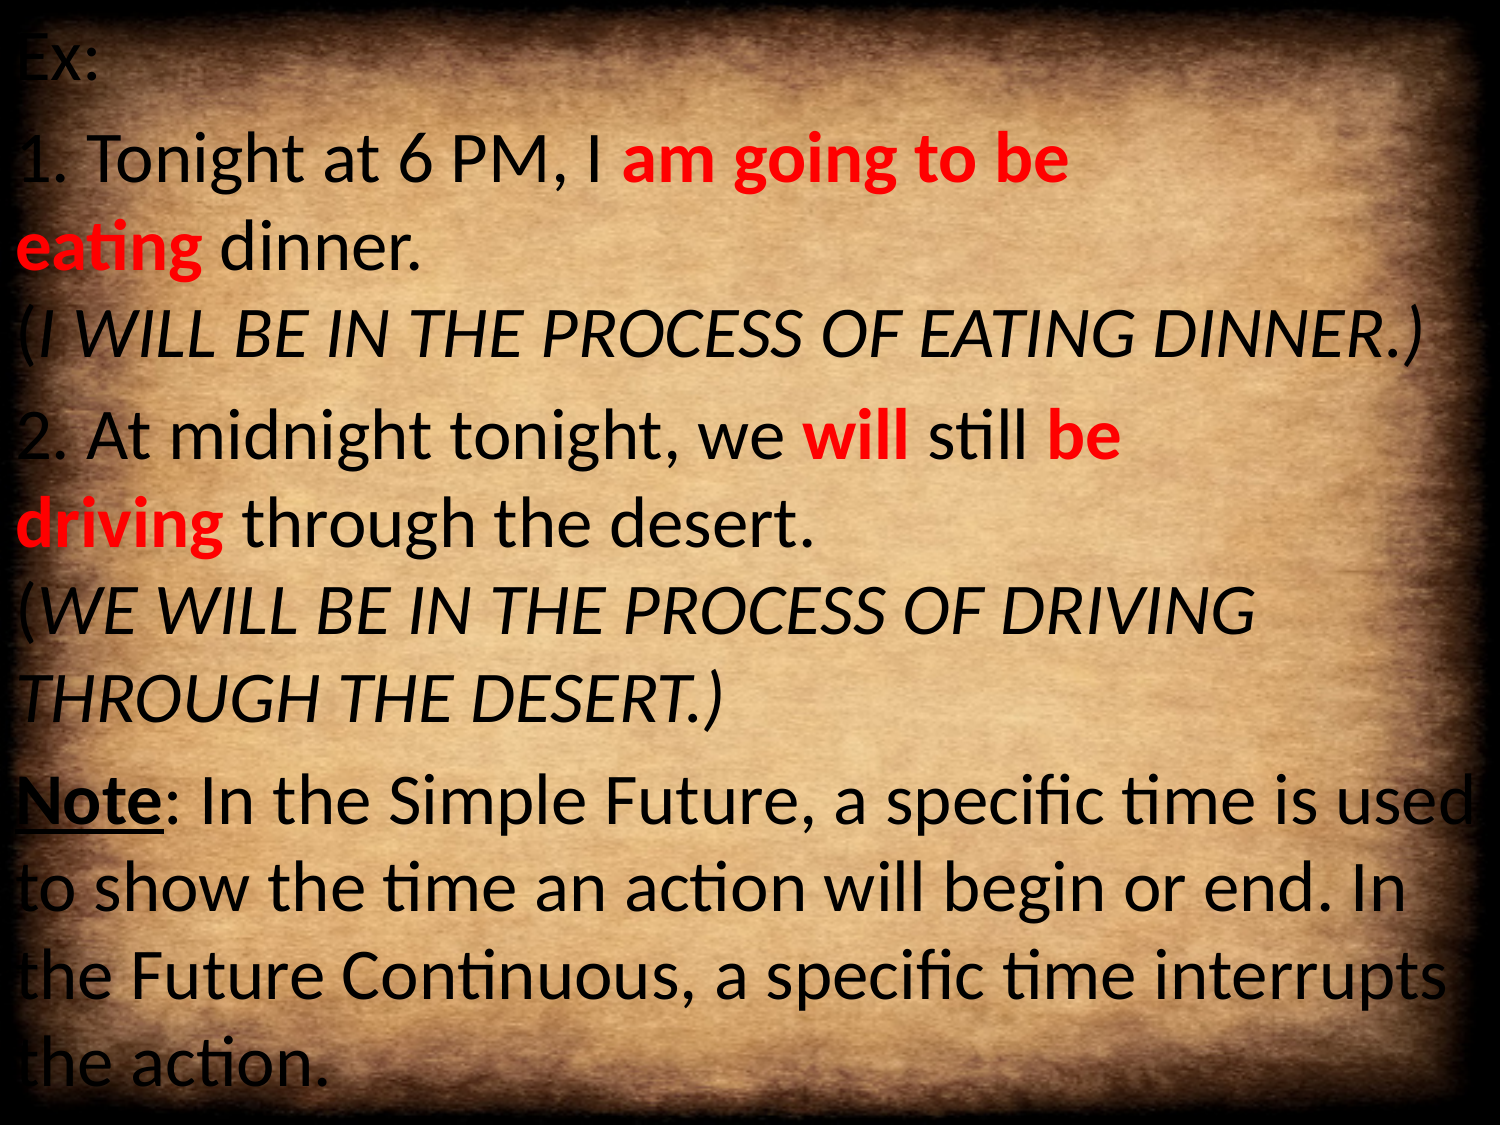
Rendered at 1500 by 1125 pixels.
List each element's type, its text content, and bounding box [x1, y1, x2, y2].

list Ex: 1. Tonight at 6 PM, I am going to be eating dinner. (I will be in the process of eating dinner.) 2. At midnight tonight, we will still be driving through the desert. (We will be in the process of driving through the desert.) Note: In the Simple Future, a specific time is used to show the time an action will begin or end. In the Future Continuous, a specific time interrupts the action. [0, 0, 1500, 1125]
